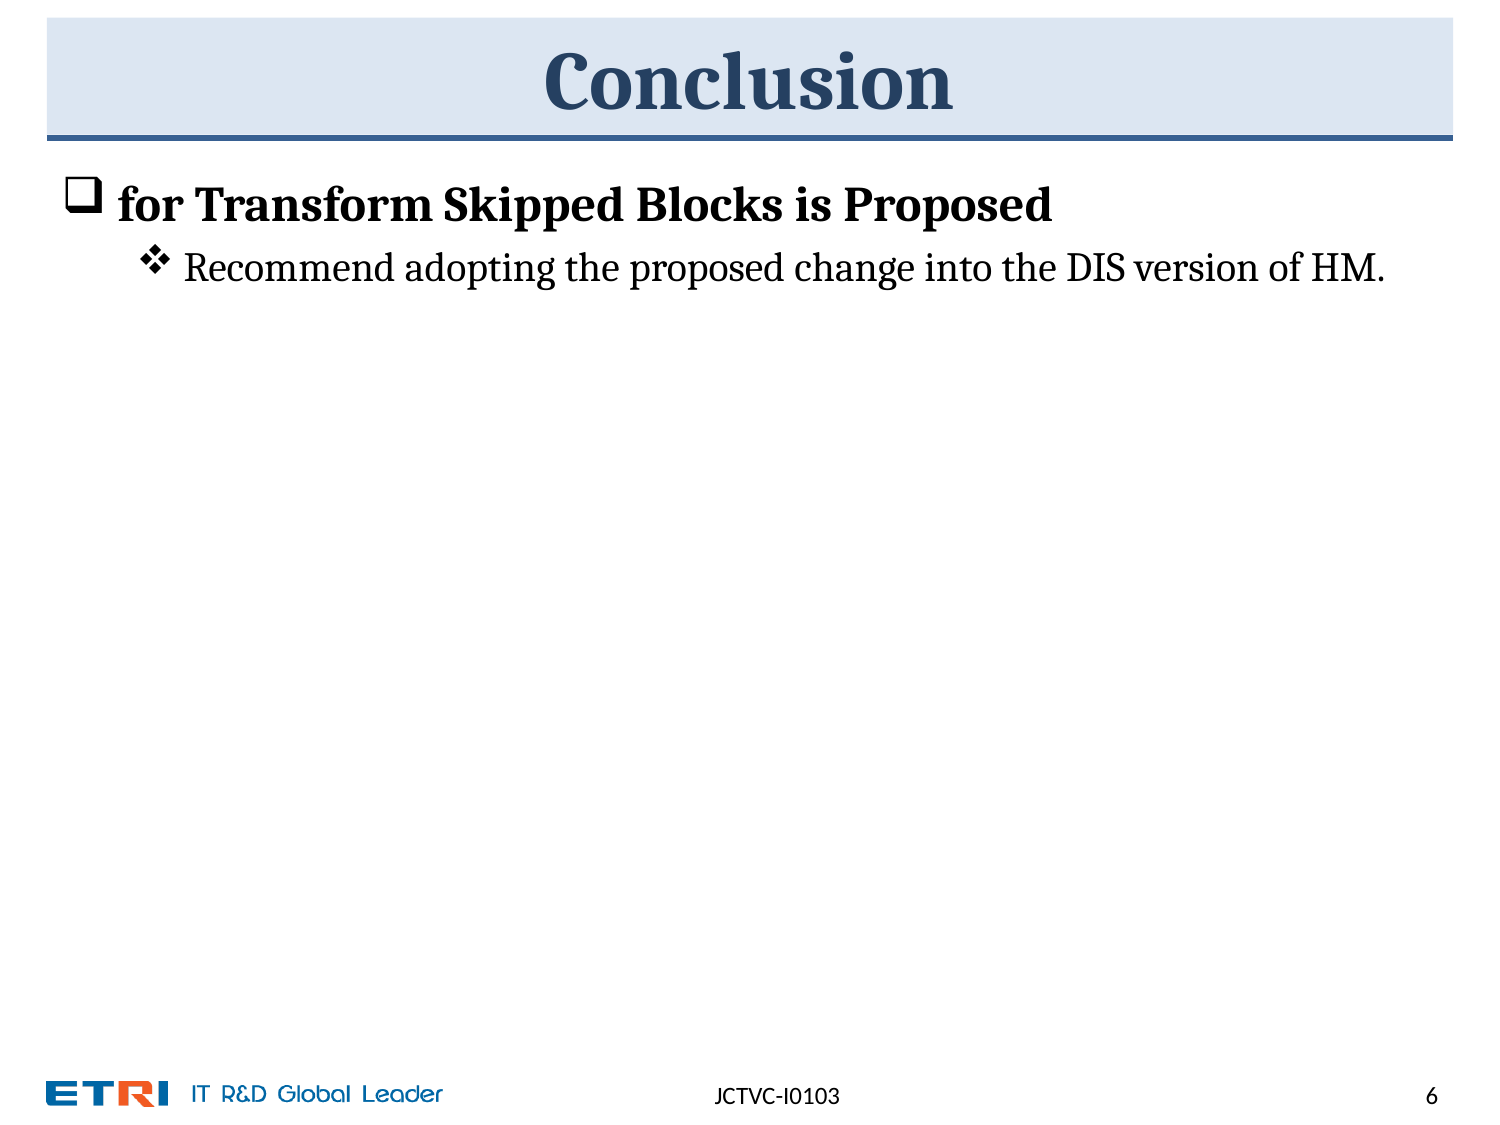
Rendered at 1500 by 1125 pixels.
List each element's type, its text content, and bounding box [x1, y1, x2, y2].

title Conclusion [46, 17, 1454, 135]
picture [46, 1081, 168, 1107]
footer JCTVC-I0103 [512, 1072, 1043, 1121]
list for Transform Skipped Blocks is Proposed Recommend adopting the proposed change into the DIS version of HM. [46, 164, 1454, 1067]
picture [191, 1072, 451, 1120]
slide_number 6 [1160, 1072, 1454, 1121]
